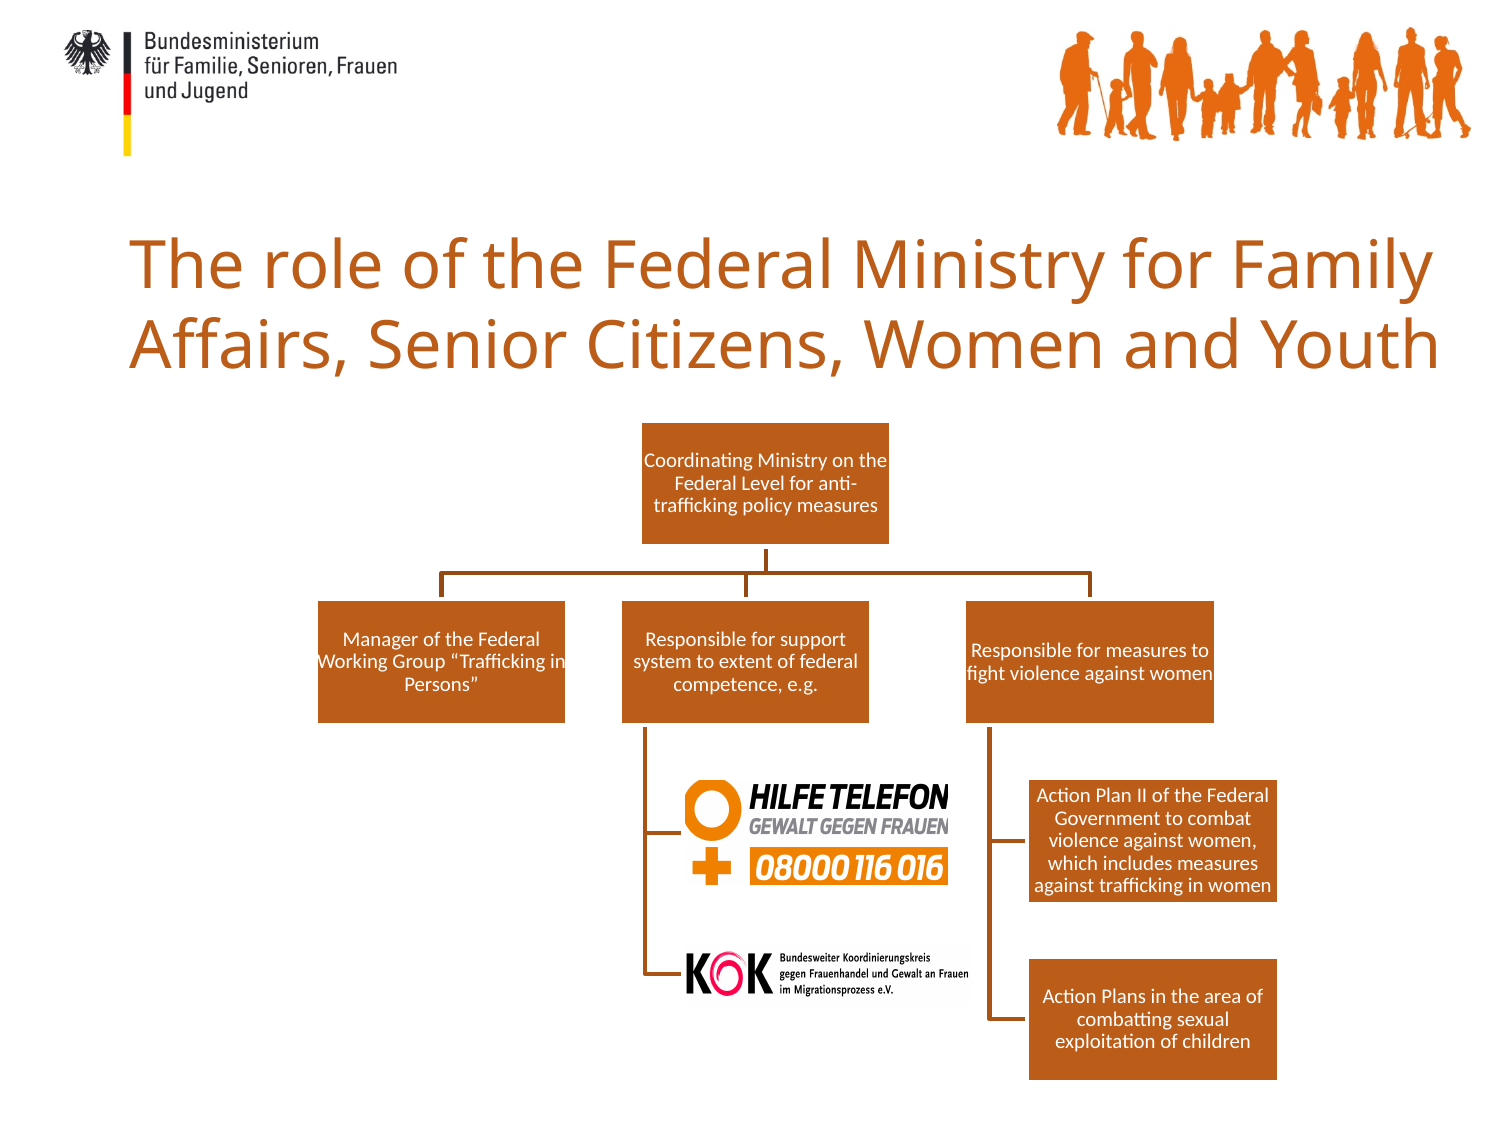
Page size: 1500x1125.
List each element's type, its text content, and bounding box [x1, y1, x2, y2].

picture [29, 27, 455, 197]
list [123, 420, 1471, 1083]
title The role of the Federal Ministry for Family Affairs, Senior Citizens, Women and Youth [123, 207, 1471, 396]
picture [1057, 27, 1471, 141]
